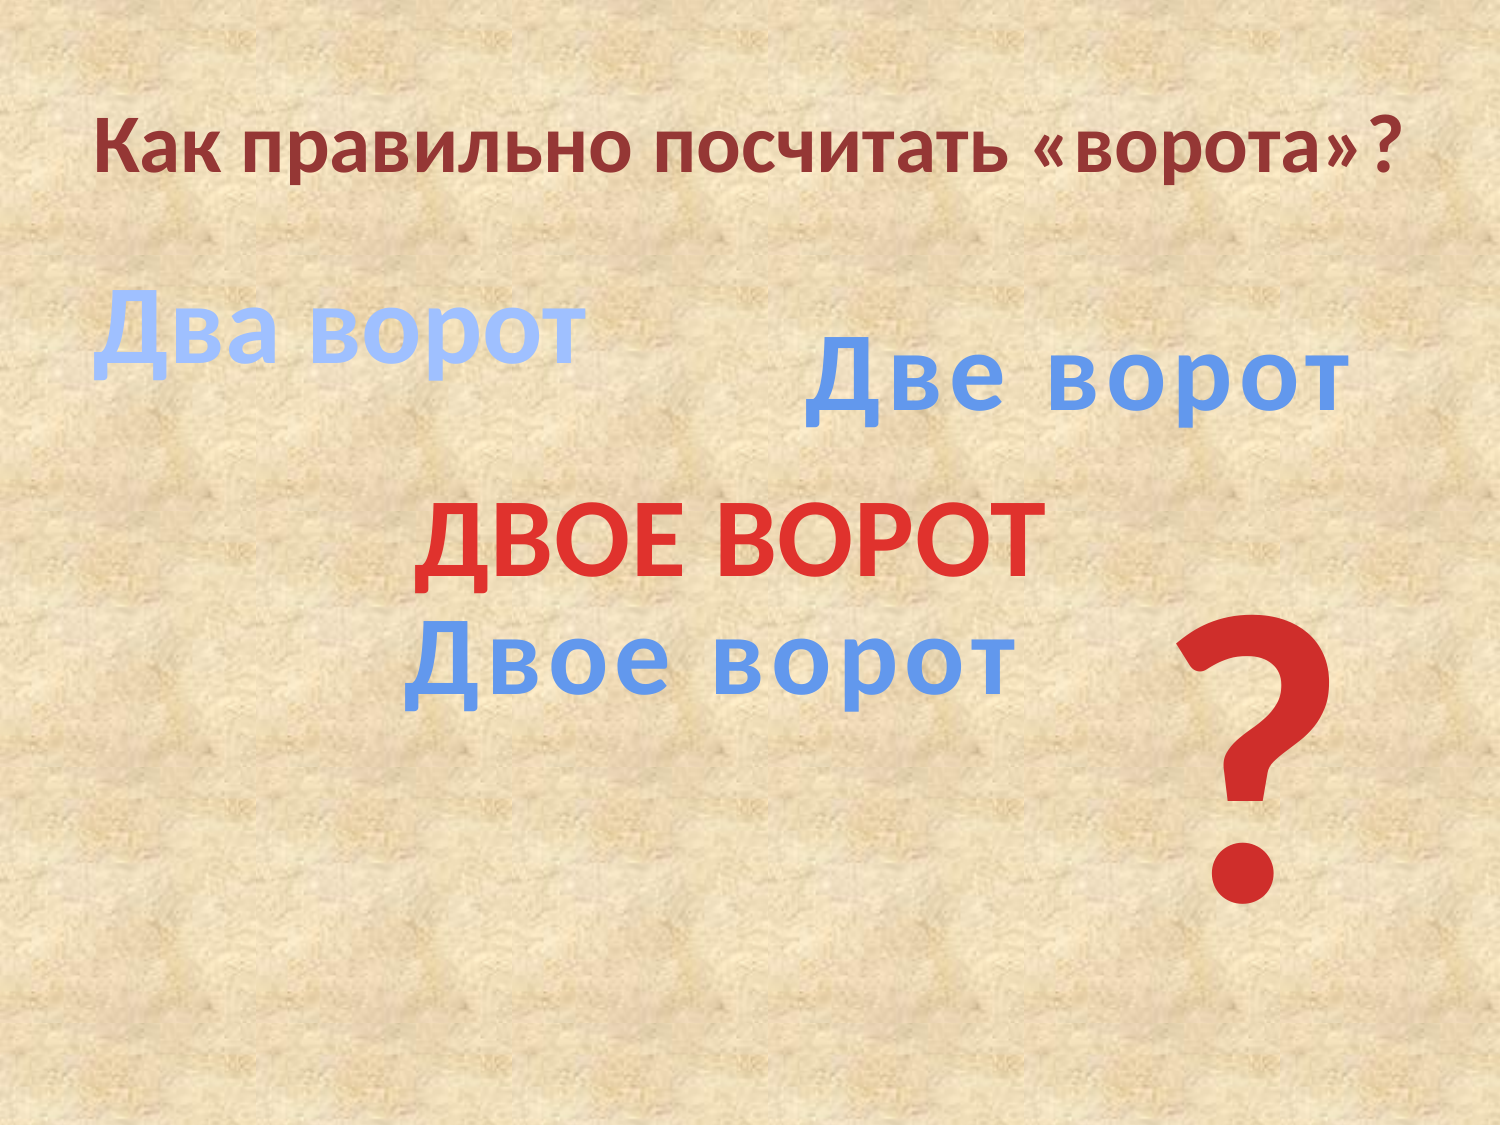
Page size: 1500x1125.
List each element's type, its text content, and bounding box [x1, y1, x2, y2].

text_box Двое ворот [389, 574, 1031, 725]
text_box Две ворот [790, 290, 1366, 441]
picture [0, 0, 1500, 1125]
text_box ДВОЕ ВОРОТ [399, 456, 1063, 607]
text_box ? [1140, 479, 1364, 993]
title Как правильно посчитать «ворота»? [75, 45, 1425, 233]
text_box Два ворот [78, 243, 603, 394]
